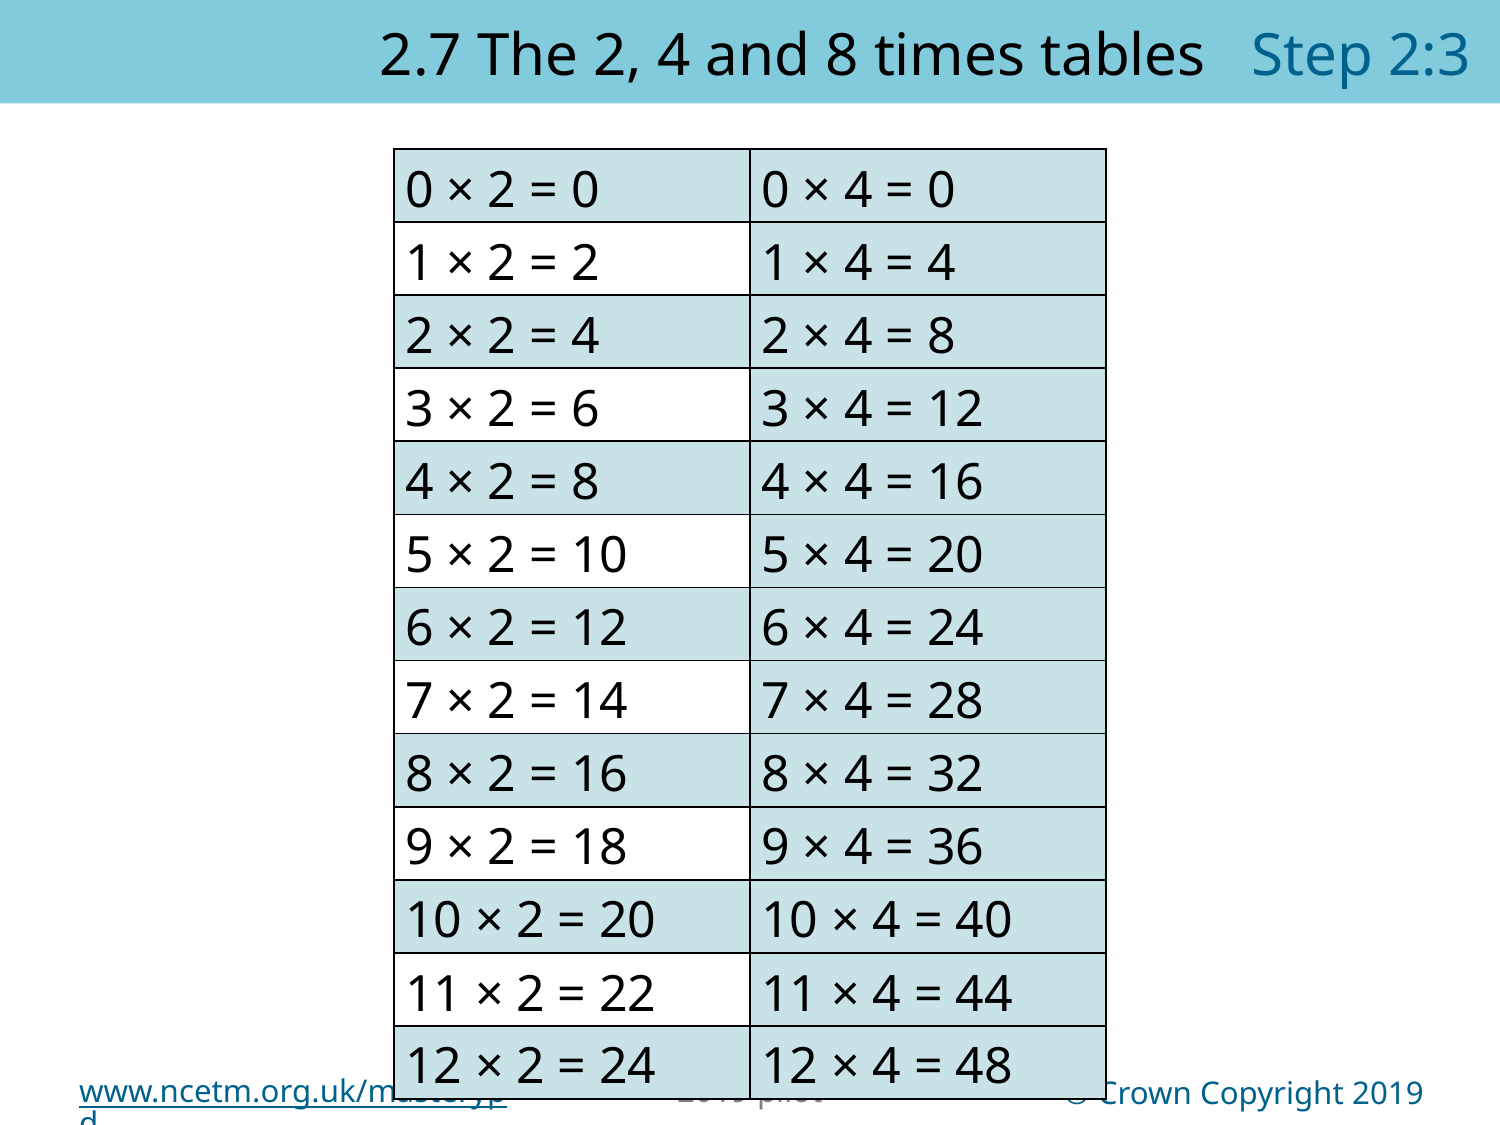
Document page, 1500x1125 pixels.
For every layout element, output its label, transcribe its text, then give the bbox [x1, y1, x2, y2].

table_cell 7 × 2 = 14 [395, 661, 749, 733]
table_cell 8 × 2 = 16 [395, 734, 749, 806]
table_cell 2 × 2 = 4 [395, 296, 749, 367]
table_cell 3 × 2 = 6 [395, 369, 749, 440]
table_cell 3 × 4 = 12 [751, 369, 1105, 440]
table_cell 11 × 4 = 44 [751, 954, 1105, 1025]
table_cell 12 × 4 = 48 [751, 1027, 1105, 1098]
table_cell 11 × 2 = 22 [395, 954, 749, 1025]
table_cell 6 × 4 = 24 [751, 588, 1105, 660]
table_cell 9 × 2 = 18 [395, 808, 749, 879]
table_cell 12 × 2 = 24 [395, 1027, 749, 1098]
list 2.7 The 2, 4 and 8 times tables Step 2:3 [0, 0, 1500, 104]
table_cell 4 × 2 = 8 [395, 442, 749, 514]
table_cell 2 × 4 = 8 [751, 296, 1105, 367]
table_cell 8 × 4 = 32 [751, 734, 1105, 806]
table_header 0 × 2 = 0 [395, 150, 749, 221]
table_cell 5 × 4 = 20 [751, 515, 1105, 587]
table_cell 10 × 4 = 40 [751, 881, 1105, 952]
table_cell 9 × 4 = 36 [751, 808, 1105, 879]
table_cell 7 × 4 = 28 [751, 661, 1105, 733]
table_cell 5 × 2 = 10 [395, 515, 749, 587]
table_cell 10 × 2 = 20 [395, 881, 749, 952]
table_cell 1 × 4 = 4 [751, 223, 1105, 294]
table_cell 6 × 2 = 12 [395, 588, 749, 660]
table_cell 4 × 4 = 16 [751, 442, 1105, 514]
table_cell 1 × 2 = 2 [395, 223, 749, 294]
table_header 0 × 4 = 0 [751, 150, 1105, 221]
